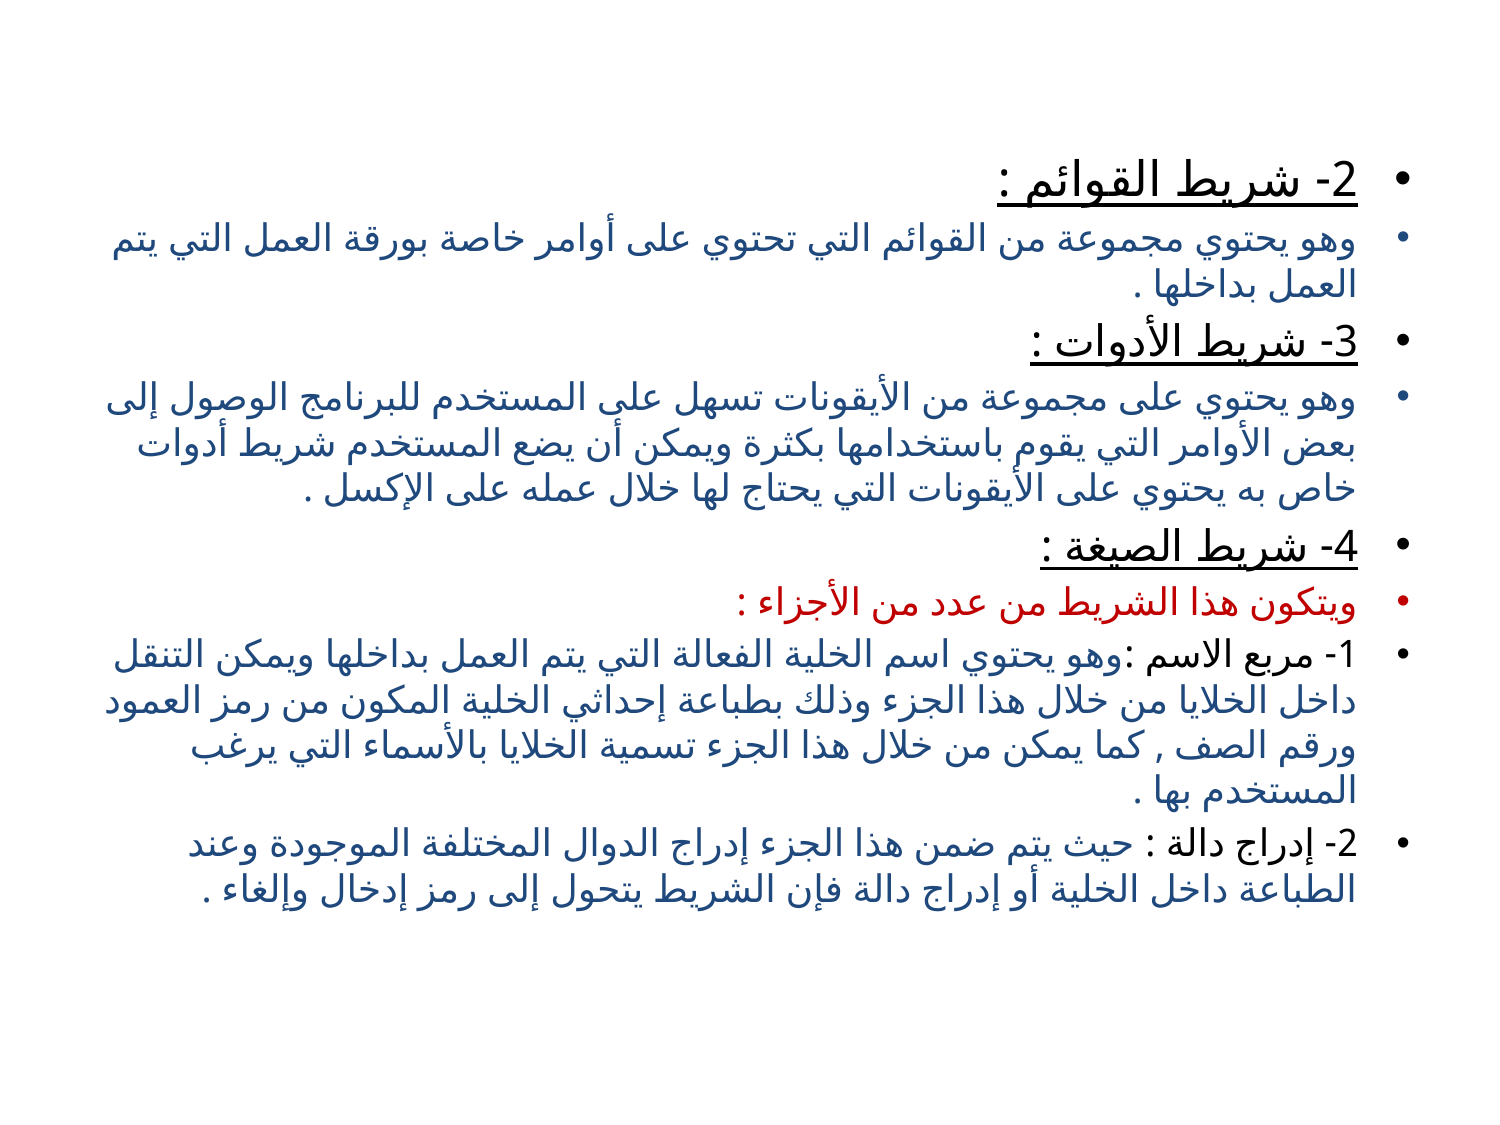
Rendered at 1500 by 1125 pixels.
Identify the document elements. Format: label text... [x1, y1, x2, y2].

list 2- شريط القوائم : وهو يحتوي مجموعة من القوائم التي تحتوي على أوامر خاصة بورقة العمل التي يتم العمل بداخلها . 3- شريط الأدوات : وهو يحتوي على مجموعة من الأيقونات تسهل على المستخدم للبرنامج الوصول إلى بعض الأوامر التي يقوم باستخدامها بكثرة ويمكن أن يضع المستخدم شريط أدوات خاص به يحتوي على الأيقونات التي يحتاج لها خلال عمله على الإكسل . 4- شريط الصيغة : ويتكون هذا الشريط من عدد من الأجزاء : 1- مربع الاسم :وهو يحتوي اسم الخلية الفعالة التي يتم العمل بداخلها ويمكن التنقل داخل الخلايا من خلال هذا الجزء وذلك بطباعة إحداثي الخلية المكون من رمز العمود ورقم الصف , كما يمكن من خلال هذا الجزء تسمية الخلايا بالأسماء التي يرغب المستخدم بها . 2- إدراج دالة : حيث يتم ضمن هذا الجزء إدراج الدوال المختلفة الموجودة وعند الطباعة داخل الخلية أو إدراج دالة فإن الشريط يتحول إلى رمز إدخال وإلغاء . [70, 140, 1421, 941]
